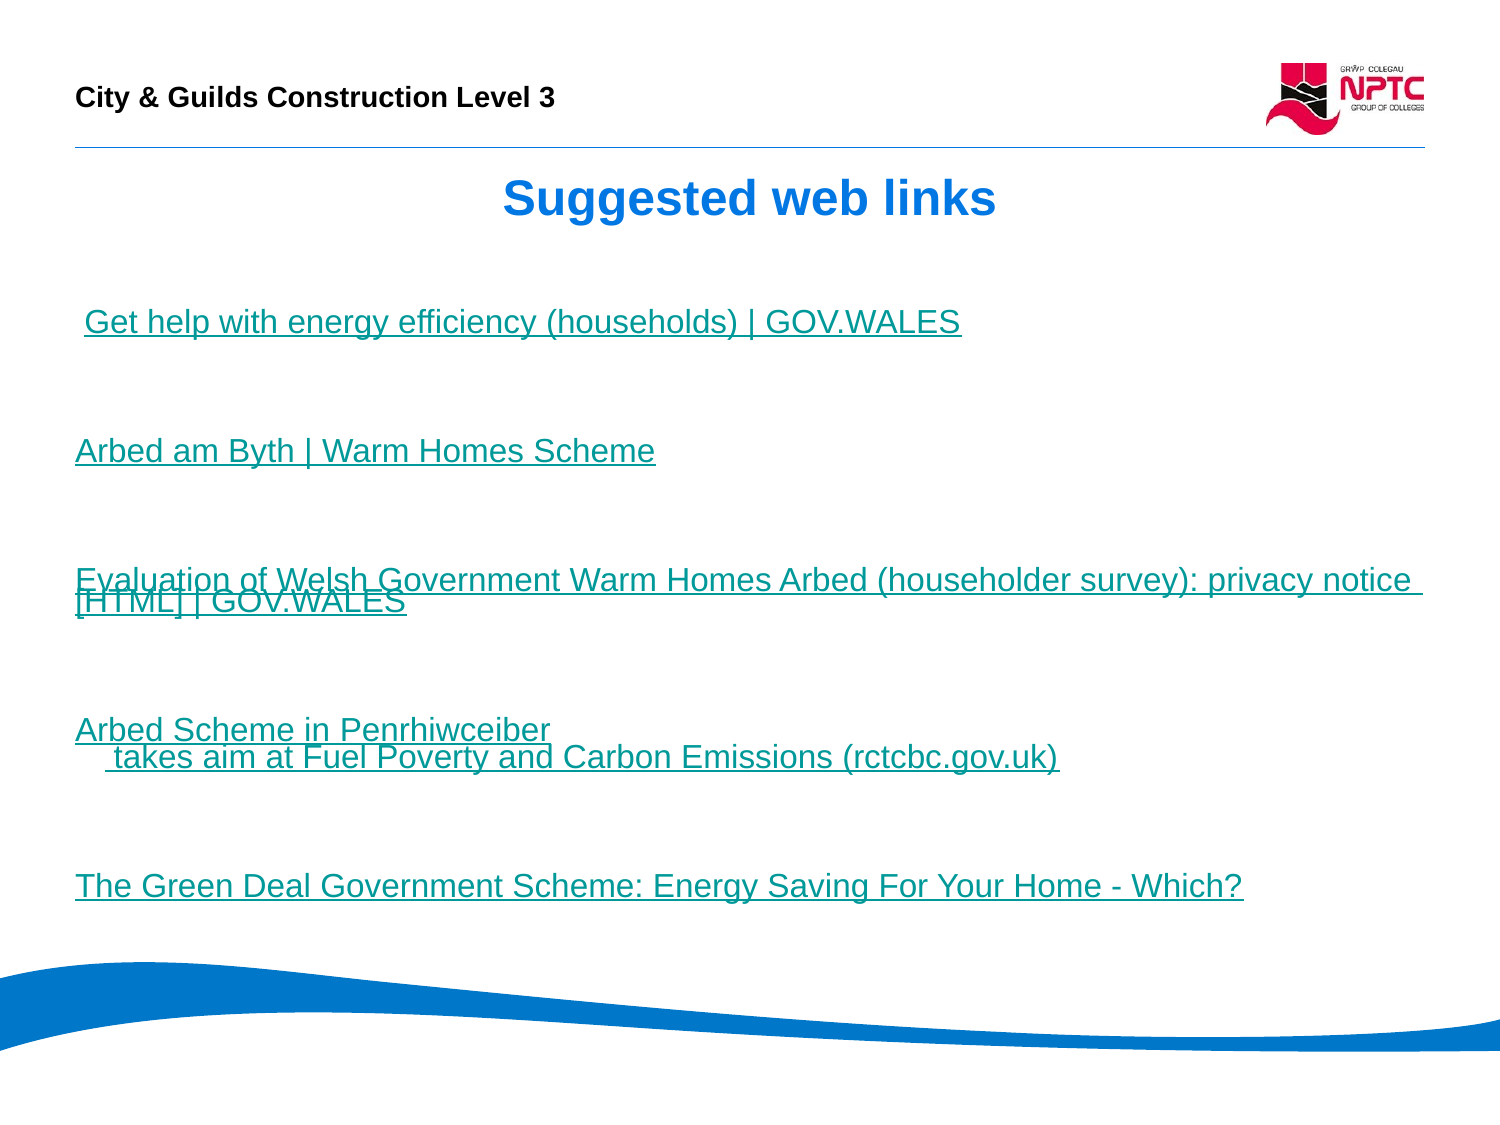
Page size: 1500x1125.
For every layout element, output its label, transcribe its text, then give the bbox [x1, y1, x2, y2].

list Get help with energy efficiency (households) | GOV.WALES Arbed am Byth | Warm Homes Scheme Evaluation of Welsh Government Warm Homes Arbed (householder survey): privacy notice [HTML] | GOV.WALES Arbed Scheme in Penrhiwceiber takes aim at Fuel Poverty and Carbon Emissions (rctcbc.gov.uk) The Green Deal Government Scheme: Energy Saving For Your Home - Which? [74, 247, 1426, 946]
title Suggested web links [74, 165, 1426, 229]
picture [1266, 63, 1424, 135]
